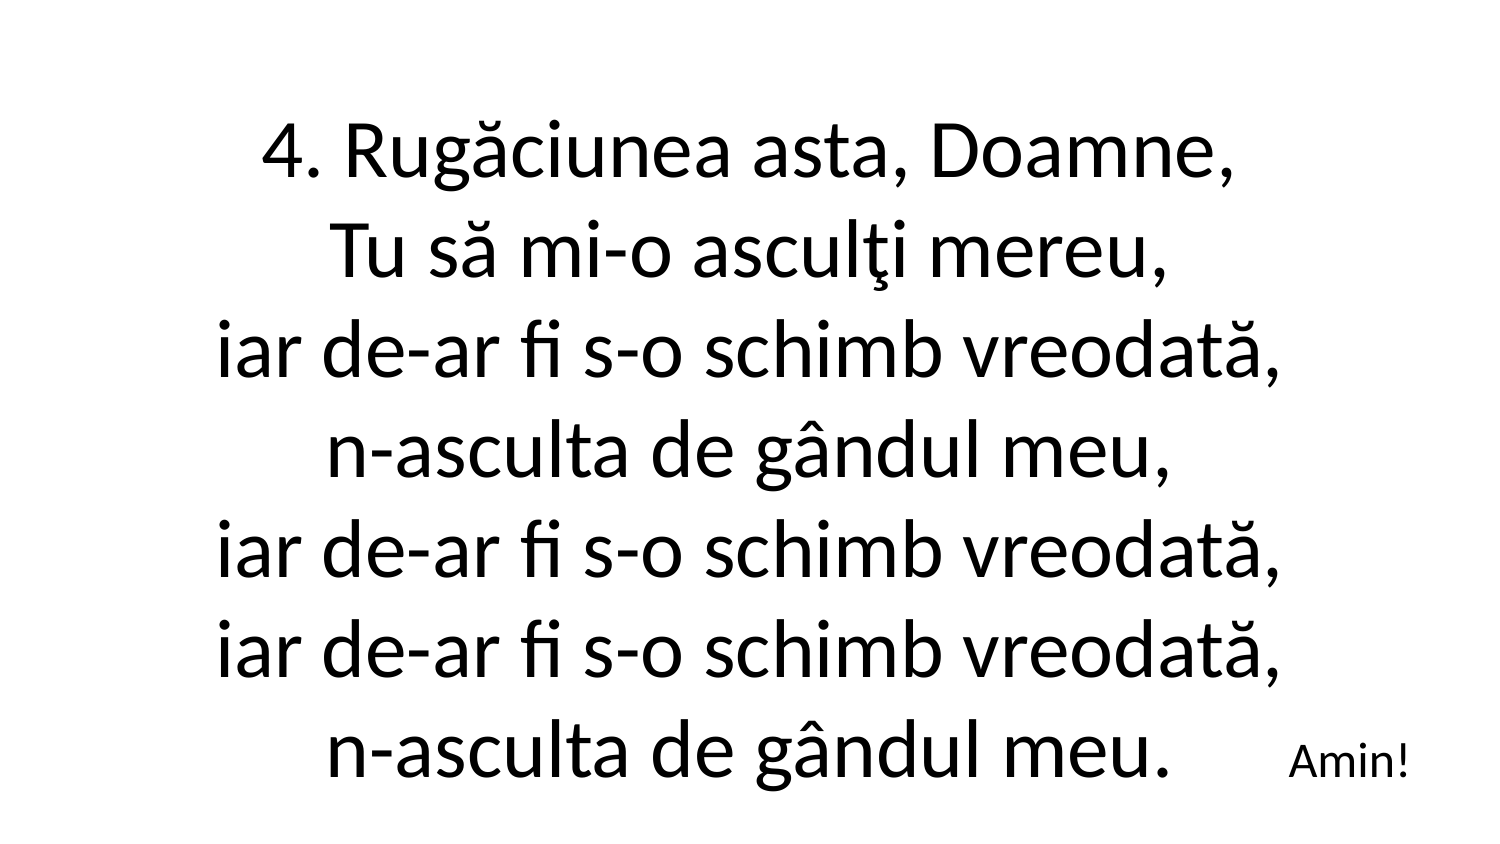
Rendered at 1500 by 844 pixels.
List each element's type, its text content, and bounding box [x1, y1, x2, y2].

text_box Amin! [1273, 674, 1427, 795]
text_box 4. Rugăciunea asta, Doamne, Tu să mi-o asculţi mereu, iar de-ar fi s-o schimb vreodată, n-asculta de gândul meu, iar de-ar fi s-o schimb vreodată, iar de-ar fi s-o schimb vreodată, n-asculta de gândul meu. [200, 42, 1300, 802]
